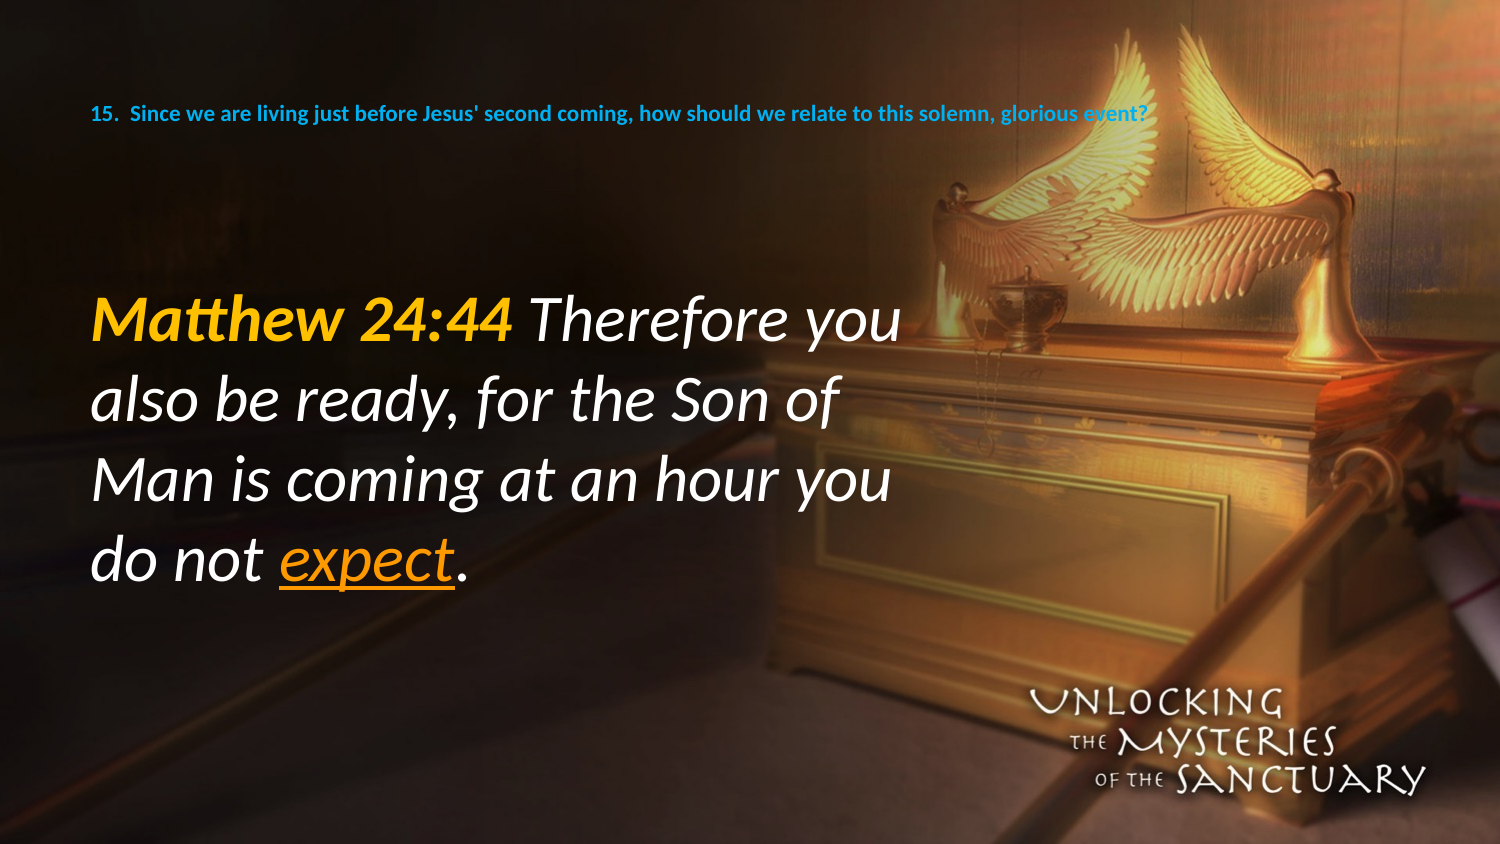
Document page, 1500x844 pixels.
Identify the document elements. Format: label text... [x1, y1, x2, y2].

list Matthew 24:44 Therefore you also be ready, for the Son of Man is coming at an hour you do not expect. [75, 267, 965, 754]
title 15. Since we are living just before Jesus' second coming, how should we relate to this solemn, glorious event? [75, 33, 1425, 175]
picture [0, 0, 1500, 844]
